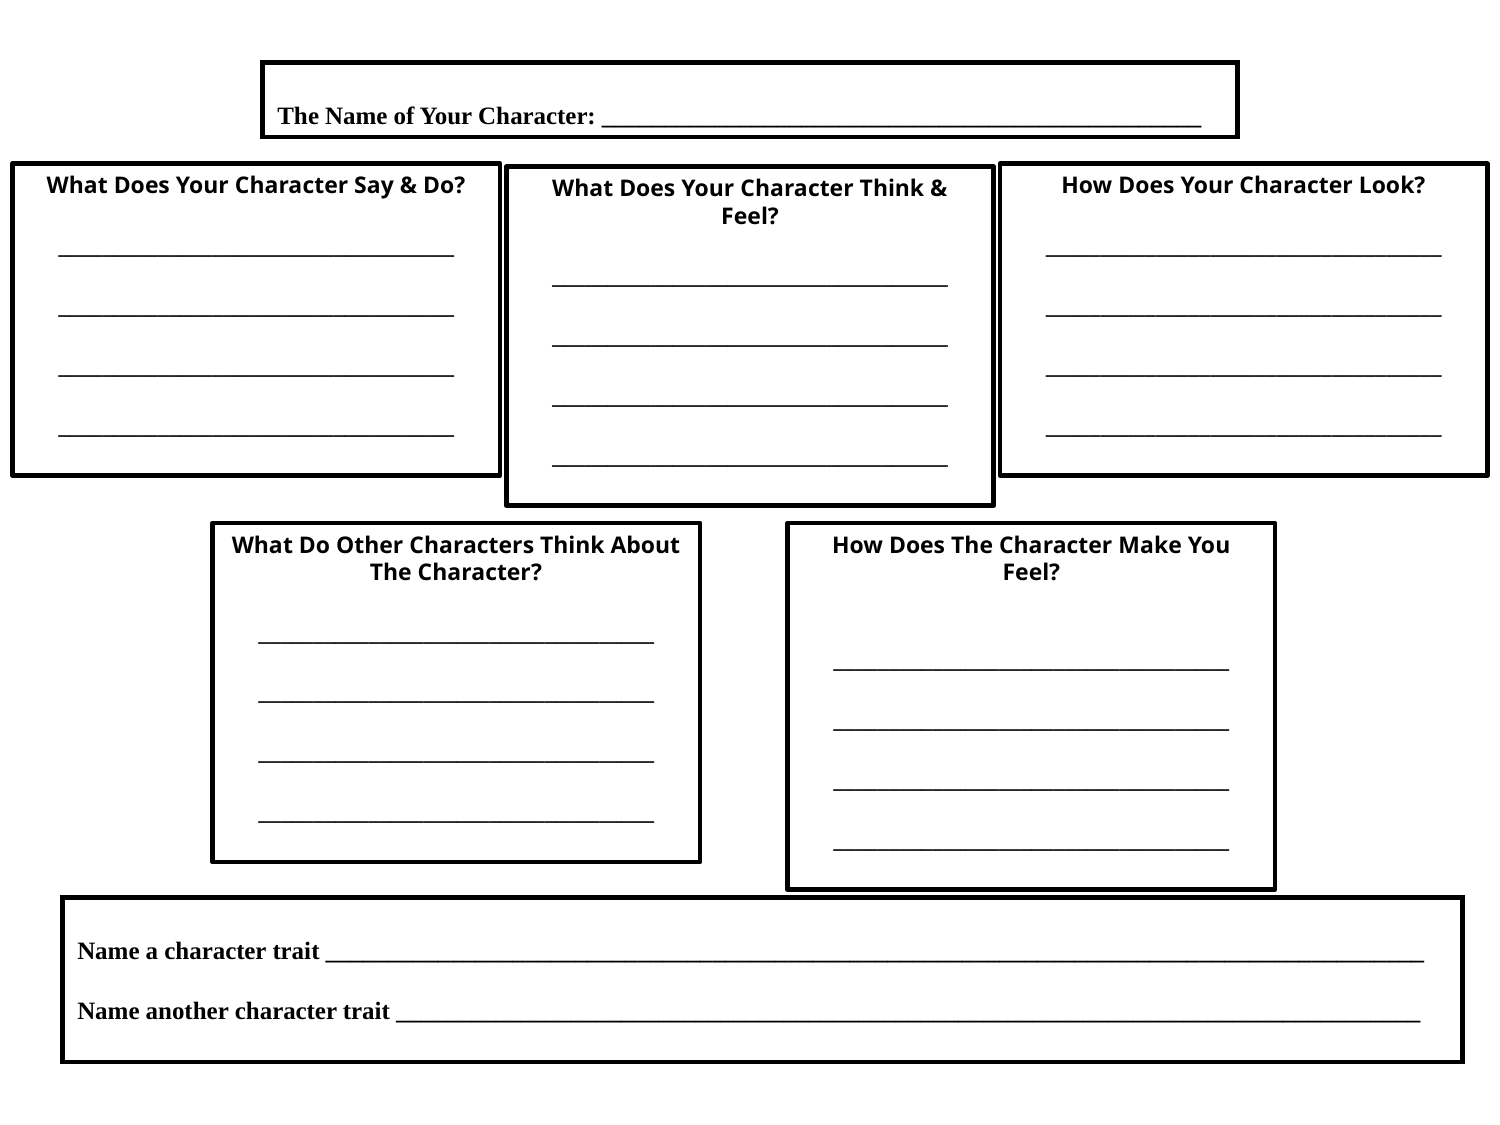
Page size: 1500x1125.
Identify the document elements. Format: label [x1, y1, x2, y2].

text_box [12, 62, 1488, 1076]
